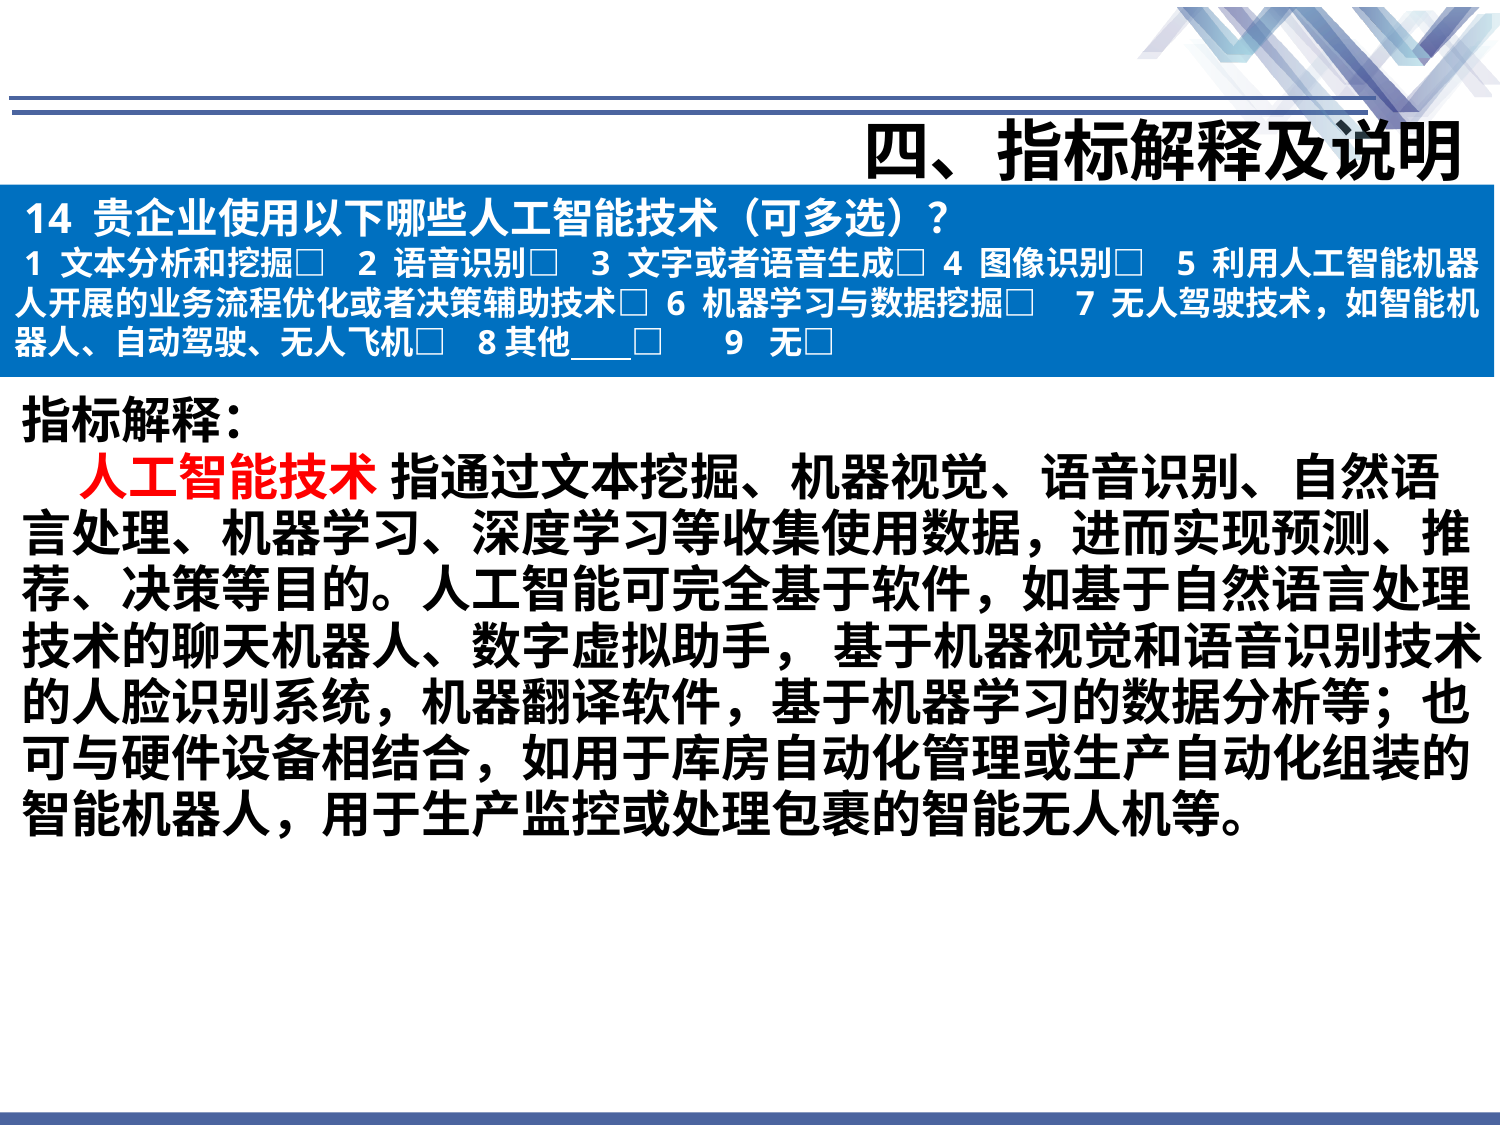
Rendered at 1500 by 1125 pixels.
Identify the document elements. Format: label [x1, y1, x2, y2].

text_box [0, 7, 1500, 1125]
